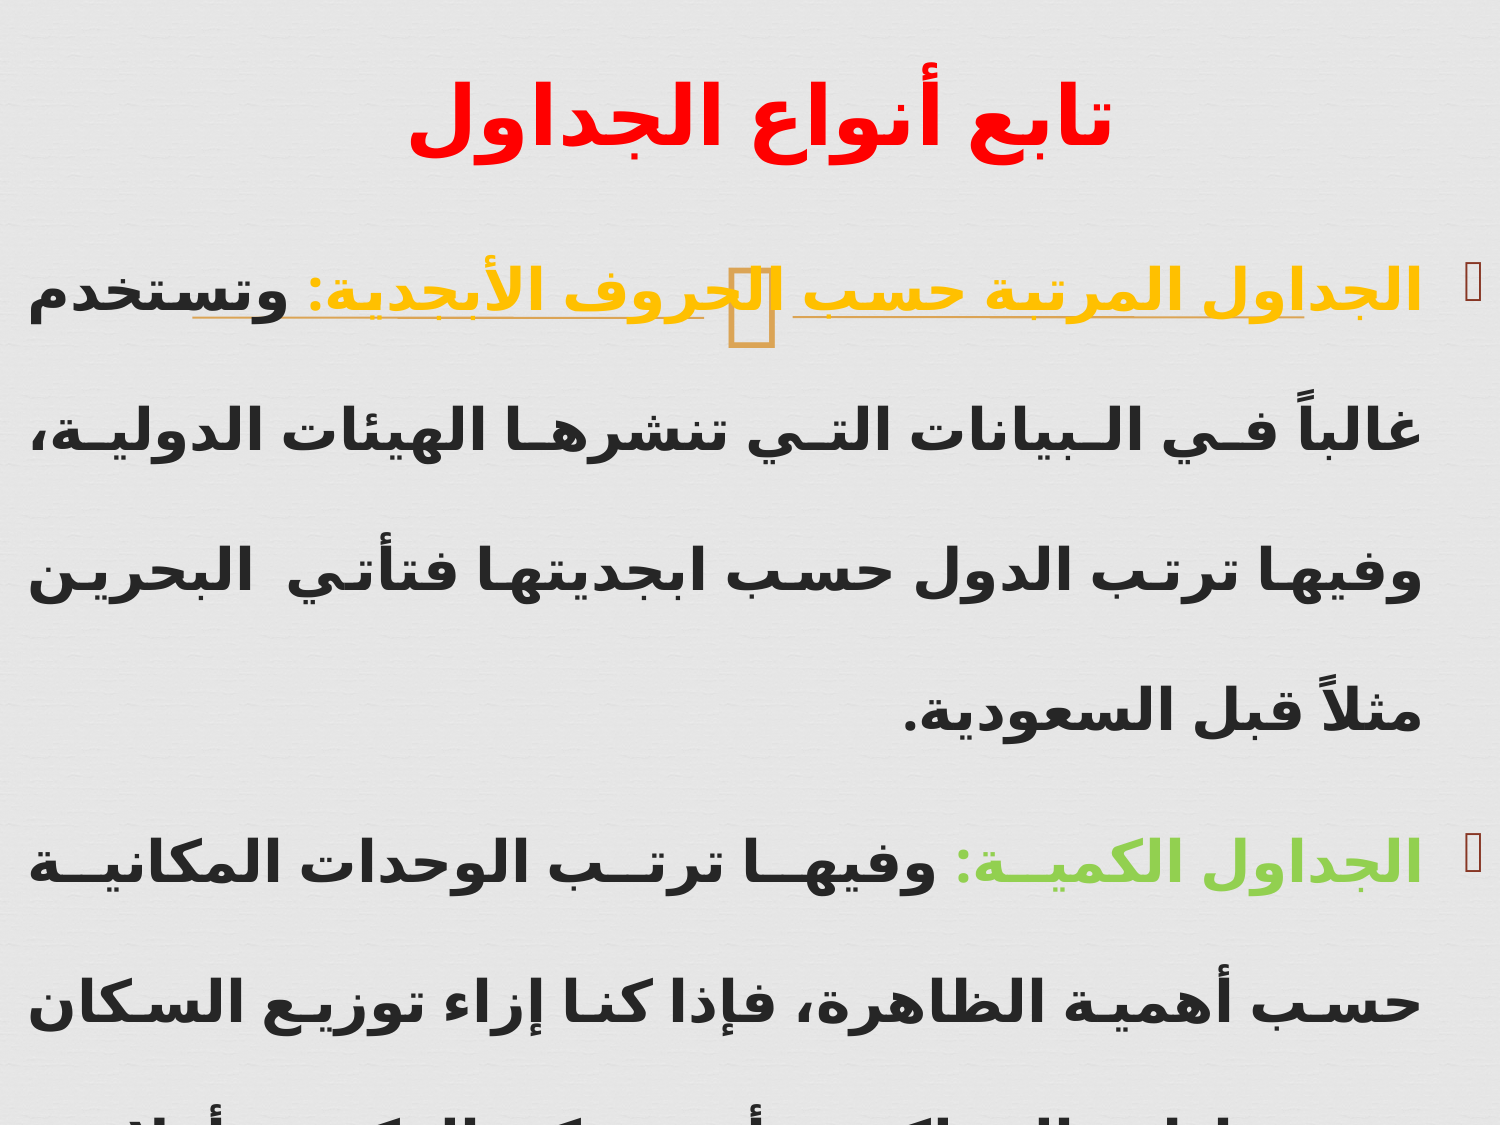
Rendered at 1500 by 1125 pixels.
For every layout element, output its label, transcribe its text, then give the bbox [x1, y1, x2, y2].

title تابع أنواع الجداول [94, 87, 1407, 138]
list الجداول المرتبة حسب الحروف الأبجدية: وتستخدم غالباً في البيانات التي تنشرها الهيئات الدولية، وفيها ترتب الدول حسب ابجديتها فتأتي البحرين مثلاً قبل السعودية. الجداول الكمية: وفيها ترتب الوحدات المكانية حسب أهمية الظاهرة، فإذا كنا إزاء توزيع السكان في مناطق المملكة فتأتي مكة المكرمة أولا ثم تليها الرياض وهكذا تبعاً للأكبر فالأصغر حتي نصل لأقل منطقة سكانياً ( الحدود الشمالية). [12, 174, 1500, 1125]
